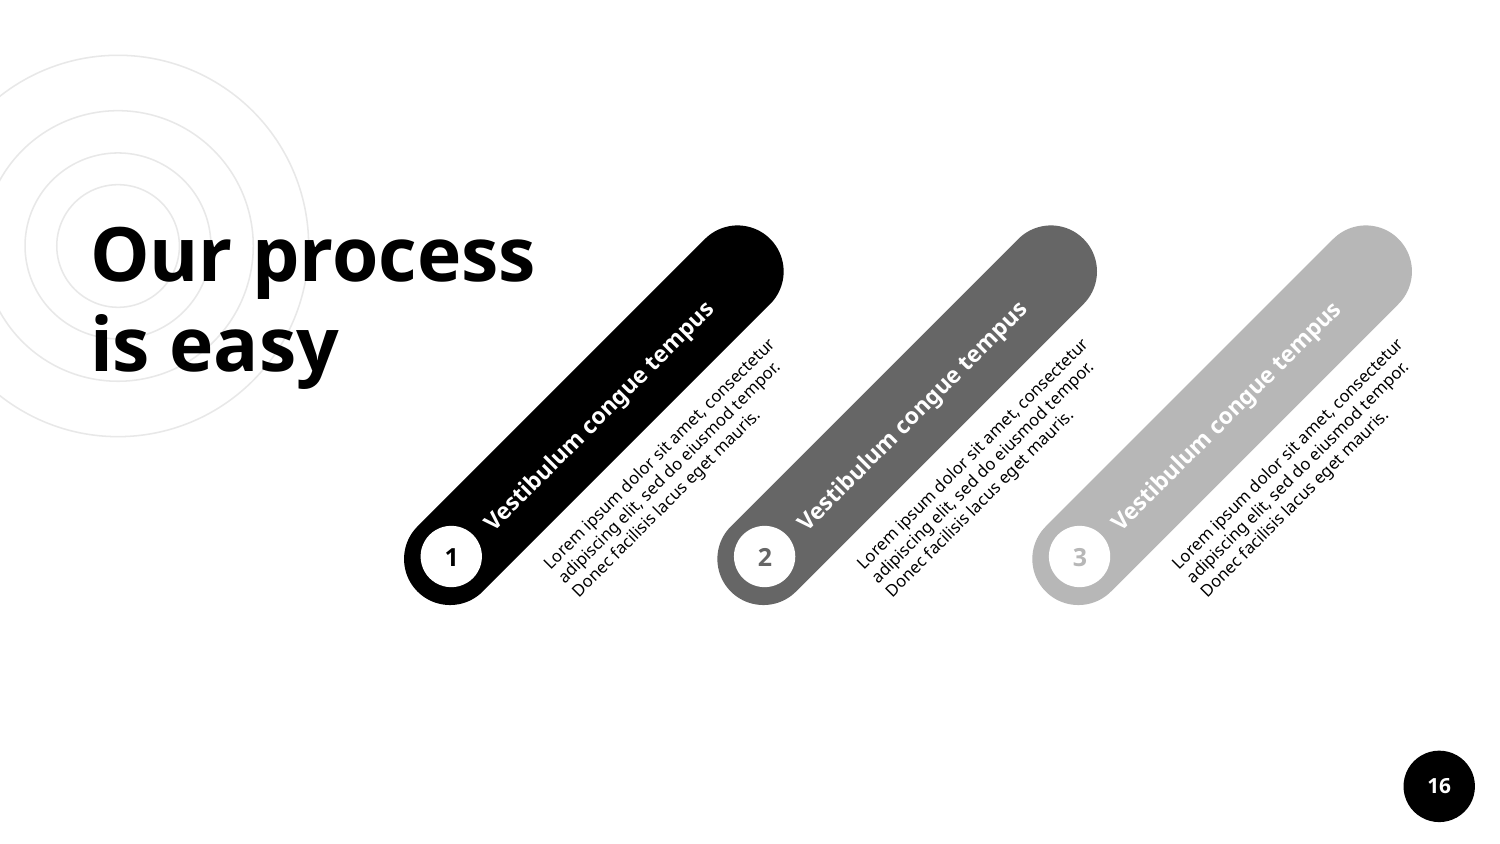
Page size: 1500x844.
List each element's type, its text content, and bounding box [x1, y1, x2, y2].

slide_number 16 [1403, 750, 1475, 823]
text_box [1013, 206, 1461, 625]
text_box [384, 206, 696, 625]
title Our process is easy [75, 191, 586, 304]
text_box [698, 206, 1011, 625]
